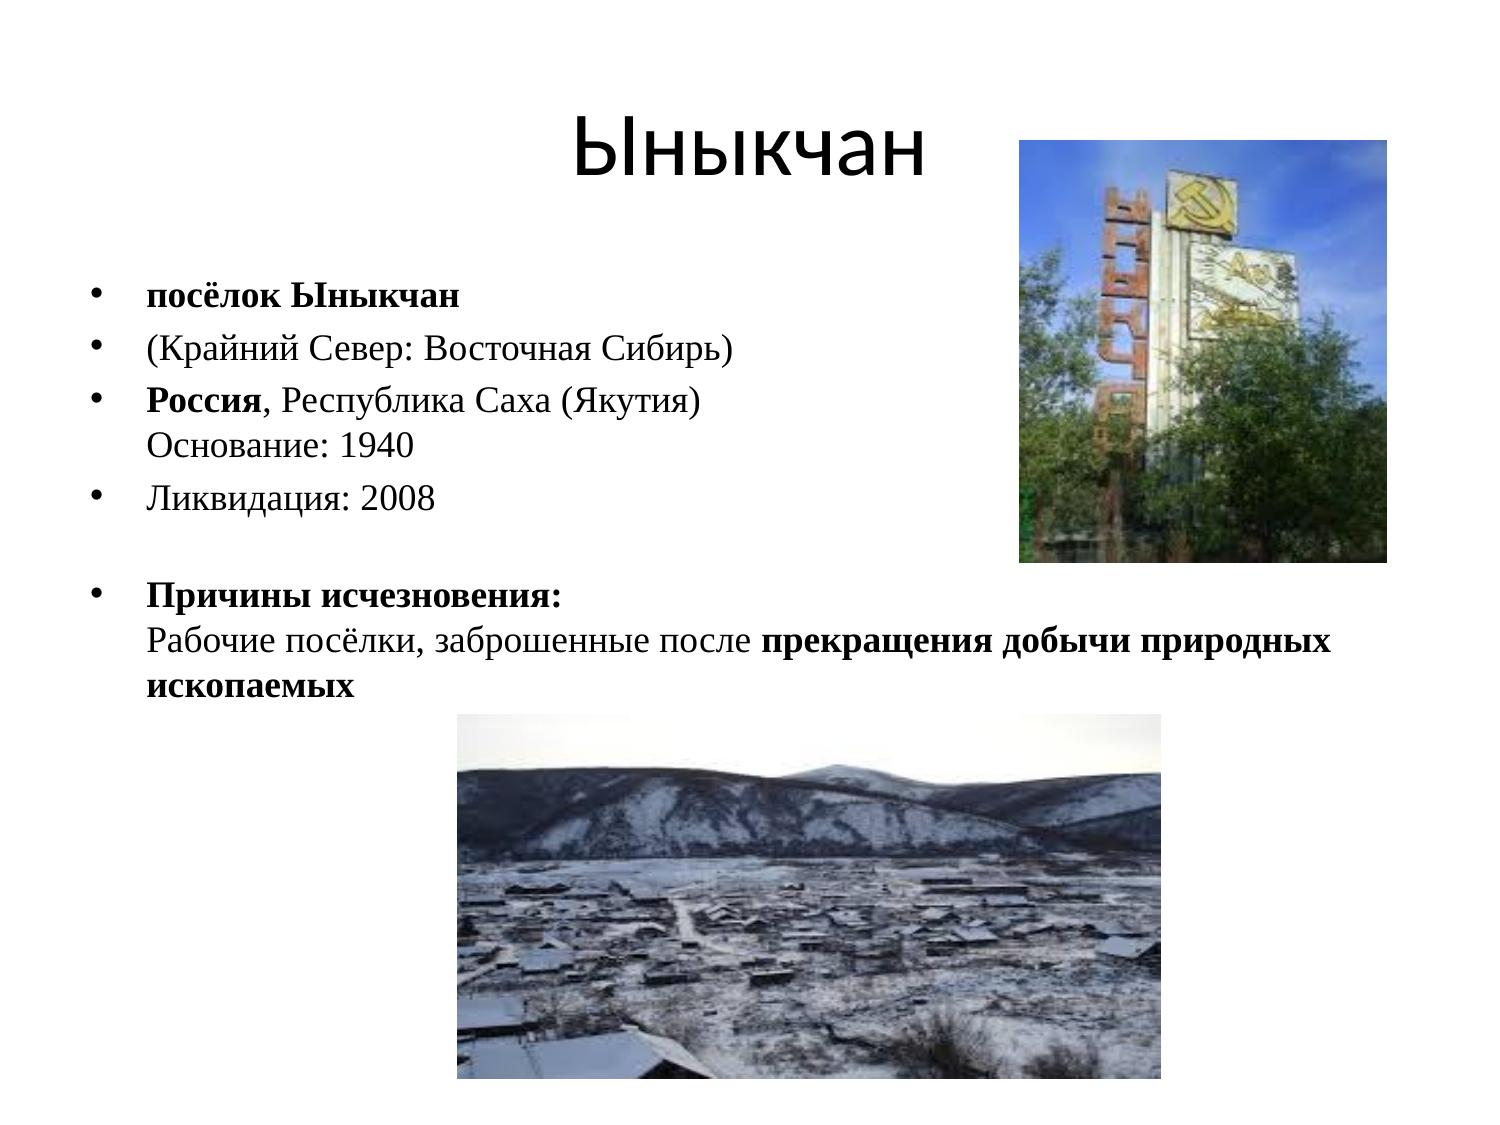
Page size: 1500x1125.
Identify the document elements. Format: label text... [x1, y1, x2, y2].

picture [1019, 140, 1387, 563]
title Ыныкчан [75, 45, 1425, 233]
picture [456, 714, 1161, 1079]
list посёлок Ыныкчан (Крайний Север: Восточная Сибирь) Россия, Республика Саха (Якутия) Основание: 1940 Ликвидация: 2008 Причины исчезновения: Рабочие посёлки, заброшенные после прекращения добычи природных ископаемых [75, 262, 1425, 1005]
